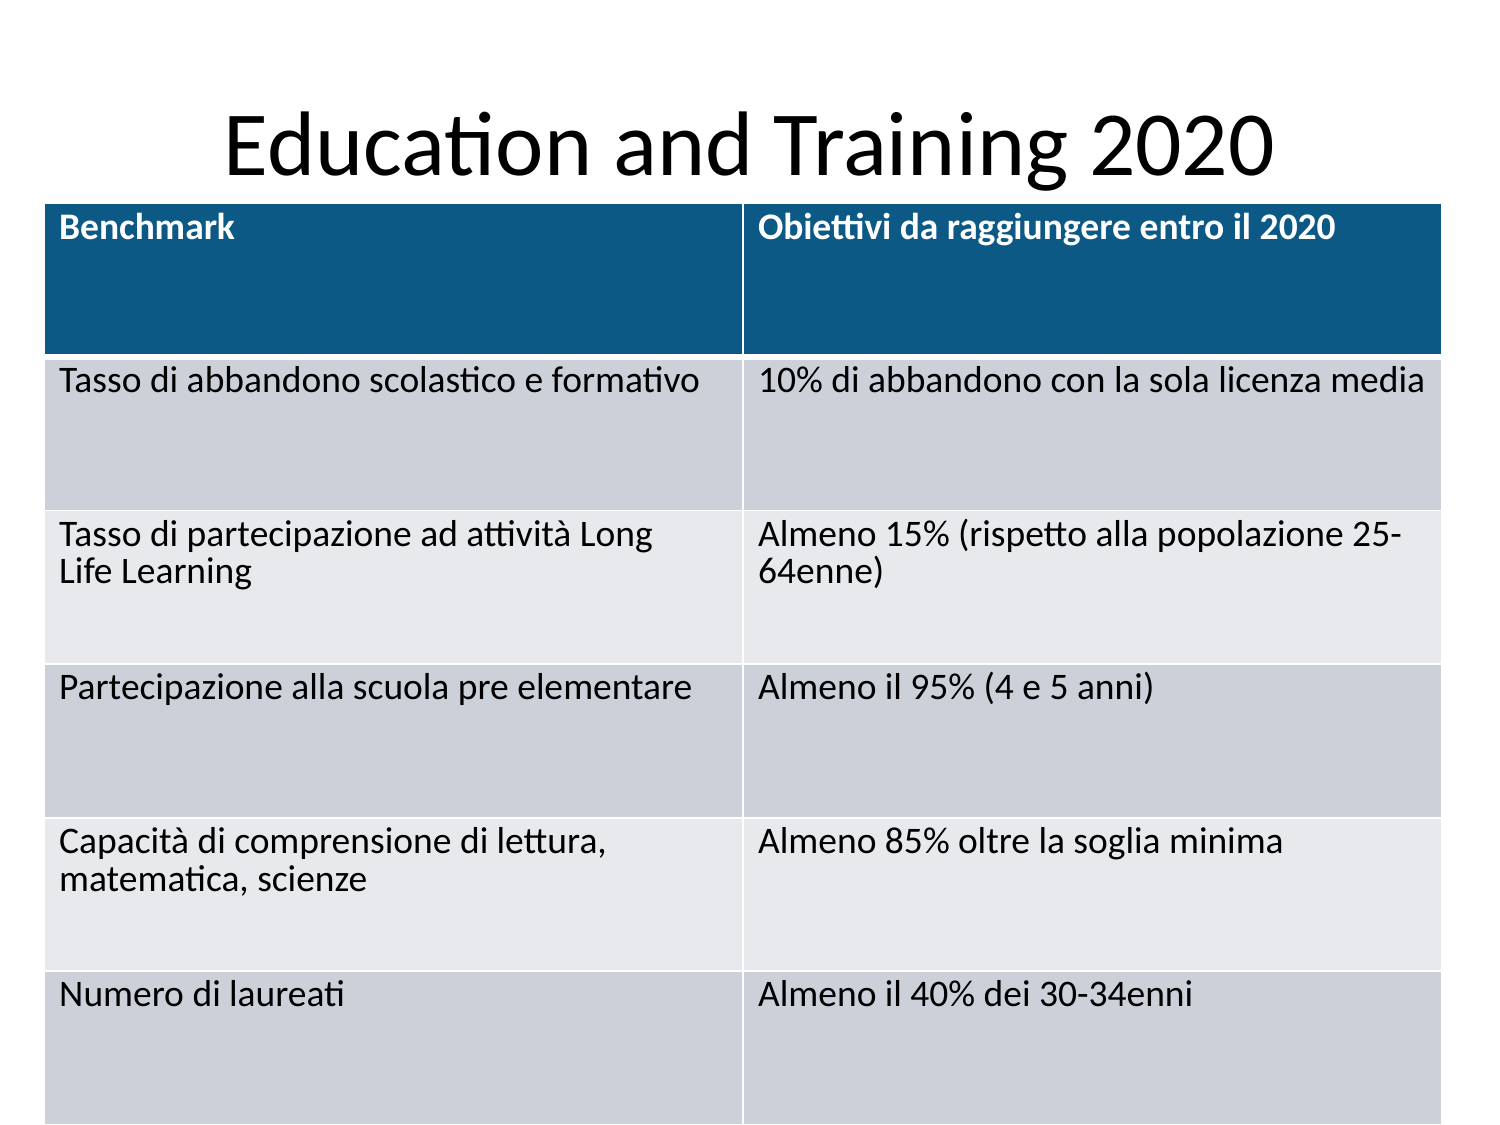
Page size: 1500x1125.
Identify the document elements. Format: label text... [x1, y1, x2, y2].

table_cell Numero di laureati [45, 972, 742, 1124]
table_cell 10% di abbandono con la sola licenza media [744, 360, 1441, 510]
table_cell Partecipazione alla scuola pre elementare [45, 665, 742, 817]
table_cell Almeno il 40% dei 30-34enni [744, 972, 1441, 1124]
table_header Obiettivi da raggiungere entro il 2020 [744, 204, 1441, 354]
table_cell Almeno il 95% (4 e 5 anni) [744, 665, 1441, 817]
table_cell Almeno 15% (rispetto alla popolazione 25-64enne) [744, 511, 1441, 663]
title Education and Training 2020 [75, 45, 1425, 203]
table_cell Almeno 85% oltre la soglia minima [744, 819, 1441, 970]
table_cell Tasso di abbandono scolastico e formativo [45, 360, 742, 510]
table_cell Tasso di partecipazione ad attività Long Life Learning [45, 511, 742, 663]
table_cell Capacità di comprensione di lettura, matematica, scienze [45, 819, 742, 970]
table_header Benchmark [45, 204, 742, 354]
